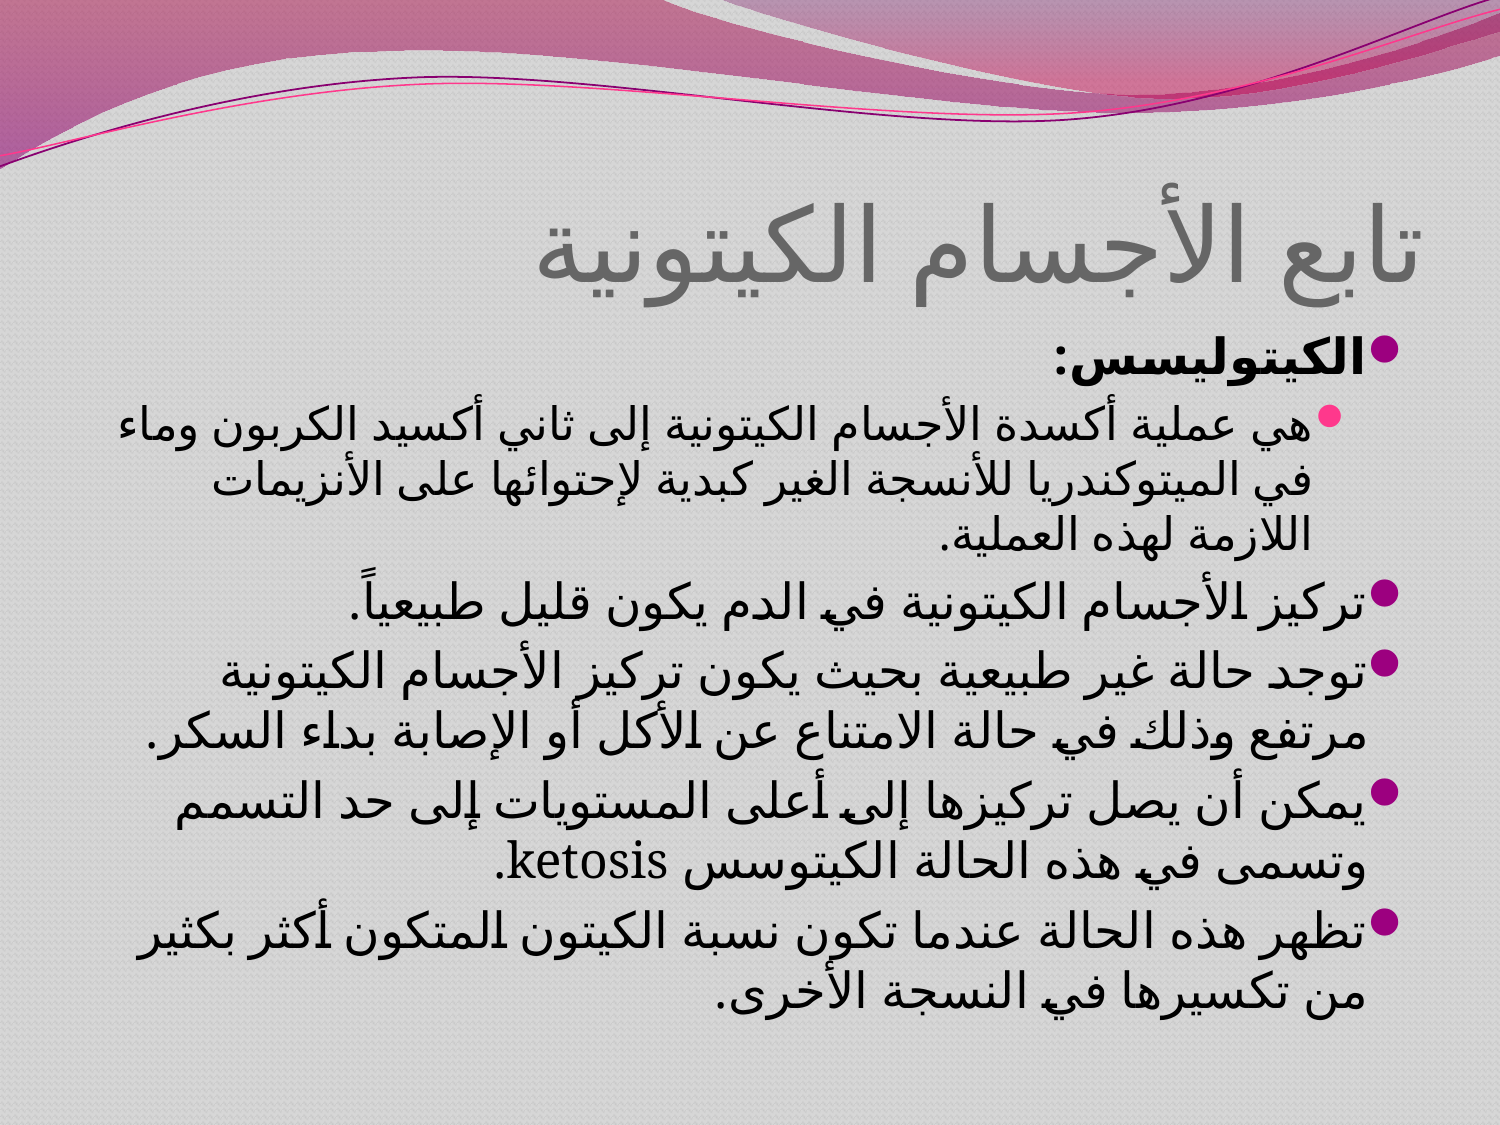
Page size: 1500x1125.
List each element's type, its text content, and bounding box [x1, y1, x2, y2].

list الكيتوليسس: هي عملية أكسدة الأجسام الكيتونية إلى ثاني أكسيد الكربون وماء في الميتوكندريا للأنسجة الغير كبدية لإحتوائها على الأنزيمات اللازمة لهذه العملية. تركيز الأجسام الكيتونية في الدم يكون قليل طبيعياً. توجد حالة غير طبيعية بحيث يكون تركيز الأجسام الكيتونية مرتفع وذلك في حالة الامتناع عن الأكل أو الإصابة بداء السكر. يمكن أن يصل تركيزها إلى أعلى المستويات إلى حد التسمم وتسمى في هذه الحالة الكيتوسس ketosis. تظهر هذه الحالة عندما تكون نسبة الكيتون المتكون أكثر بكثير من تكسيرها في النسجة الأخرى. [75, 317, 1425, 1038]
title تابع الأجسام الكيتونية [75, 115, 1425, 303]
